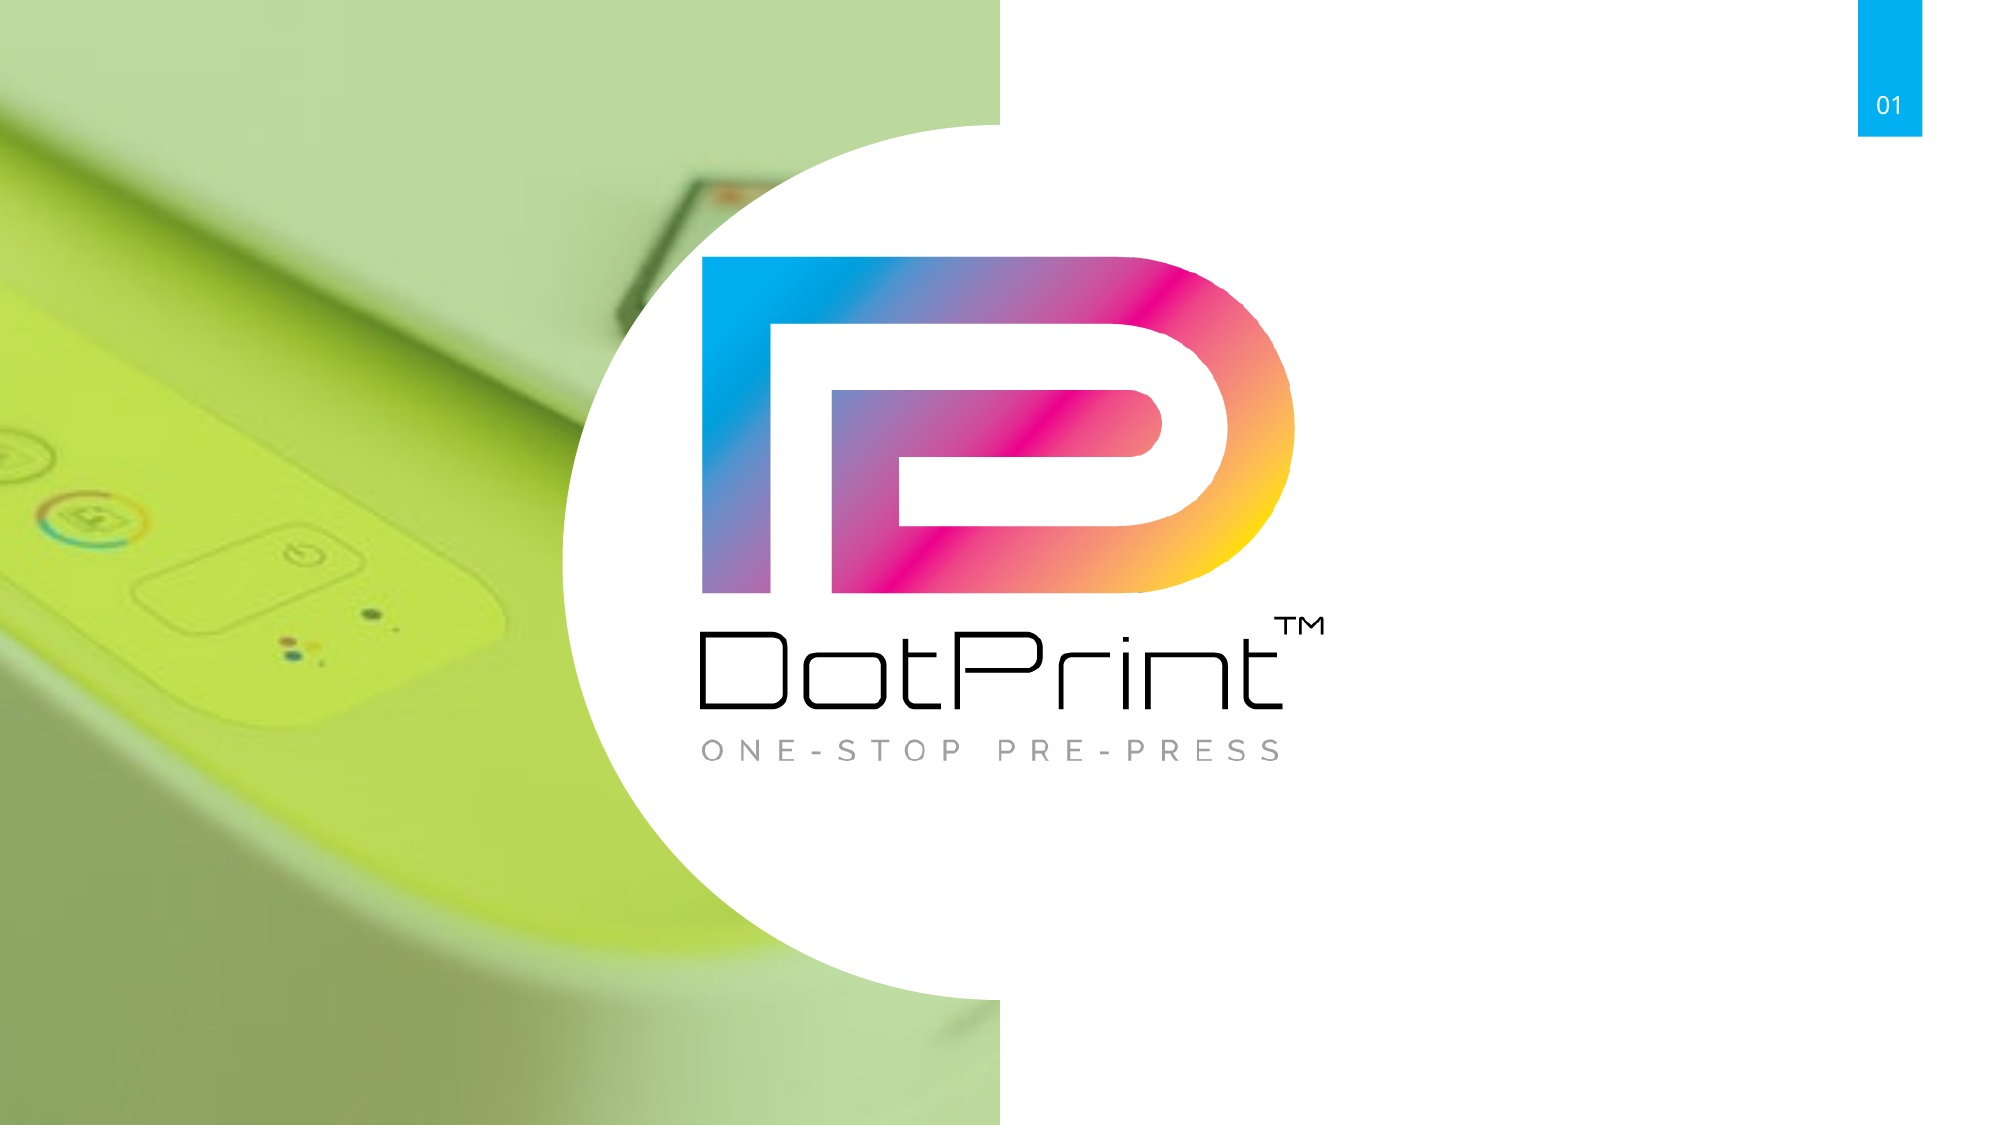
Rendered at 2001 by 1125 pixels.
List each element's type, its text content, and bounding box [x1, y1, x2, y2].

picture [0, 0, 1563, 1125]
slide_number 01 [1854, 78, 1927, 130]
